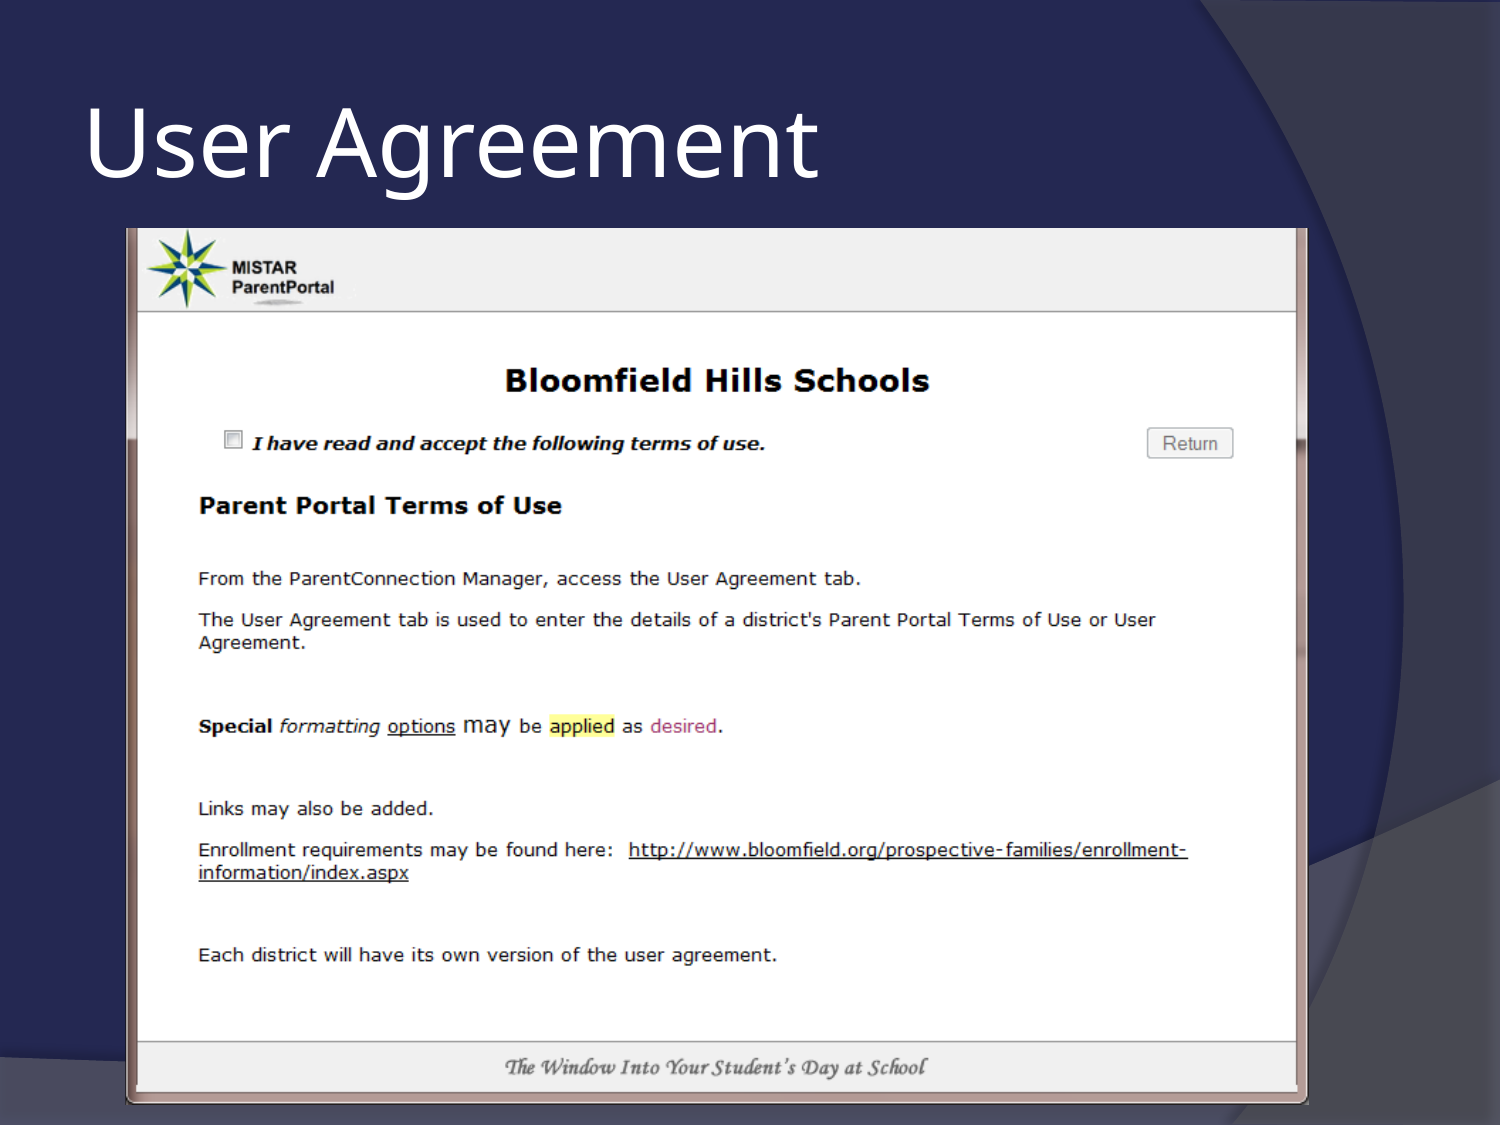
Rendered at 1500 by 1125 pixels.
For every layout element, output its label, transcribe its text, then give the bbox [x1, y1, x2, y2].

title User Agreement [75, 45, 1300, 233]
picture [125, 228, 1310, 1105]
